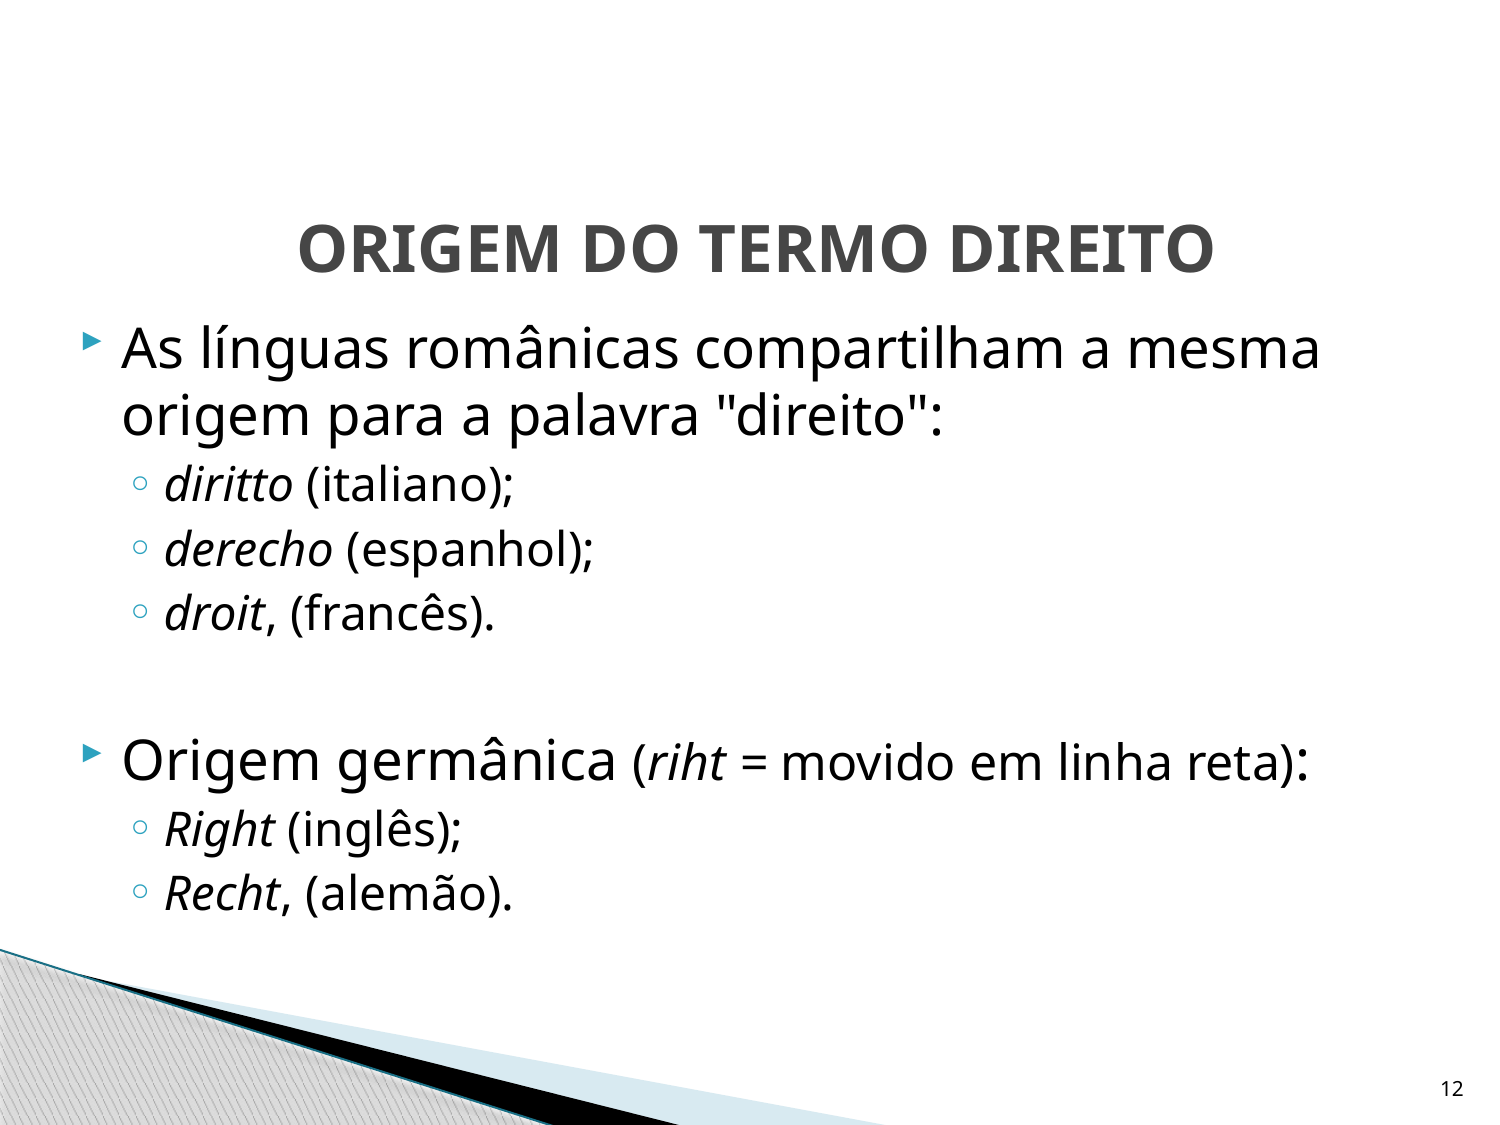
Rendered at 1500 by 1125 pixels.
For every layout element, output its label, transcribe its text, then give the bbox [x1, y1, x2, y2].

slide_number 12 [1418, 1051, 1479, 1112]
list As línguas românicas compartilham a mesma origem para a palavra "direito": diritto (italiano); derecho (espanhol); droit, (francês). Origem germânica (riht = movido em linha reta): Right (inglês); Recht, (alemão). [46, 304, 1465, 1079]
title ORIGEM DO TERMO DIREITO [82, 199, 1432, 293]
